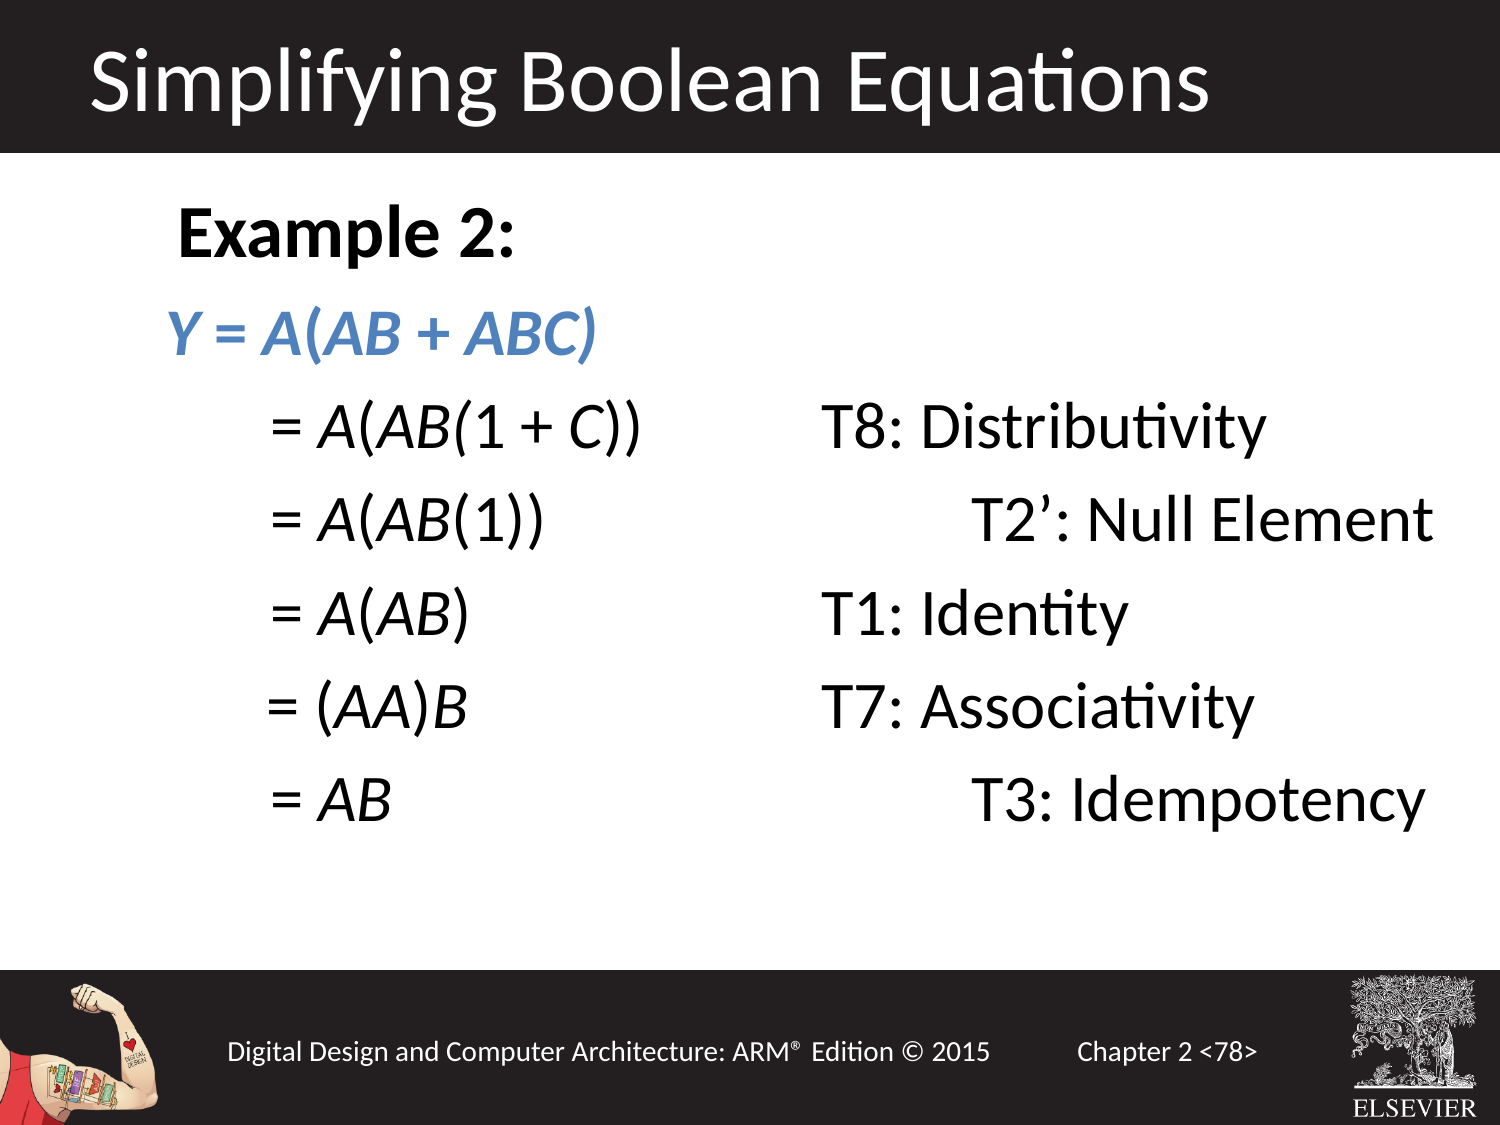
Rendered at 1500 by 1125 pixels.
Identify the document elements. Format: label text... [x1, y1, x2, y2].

text_box Simplifying Boolean Equations [75, 12, 1375, 138]
text_box Example 2: [162, 174, 738, 280]
picture [0, 979, 163, 1125]
list Y = A(AB + ABC) = A(AB(1 + C)) T8: Distributivity = A(AB(1)) T2’: Null Element = A(AB) T1: Identity = (AA)B T7: Associativity = AB T3: Idempotency [150, 281, 1500, 1024]
picture [1350, 1024, 1477, 1117]
